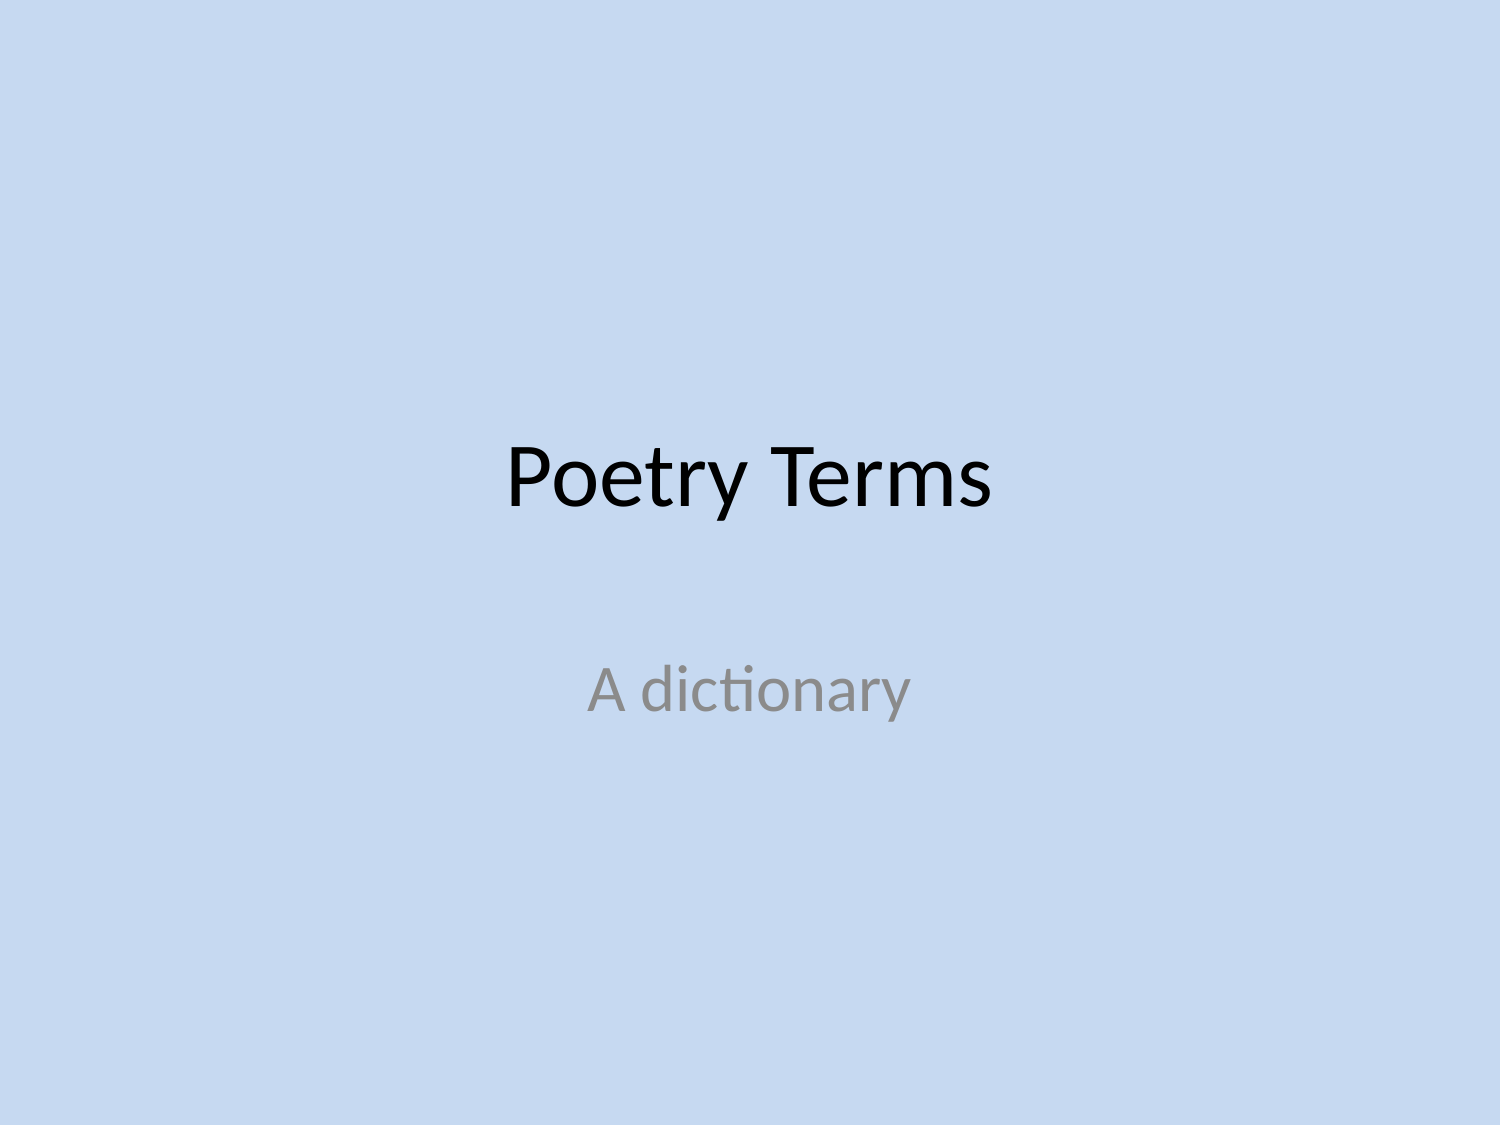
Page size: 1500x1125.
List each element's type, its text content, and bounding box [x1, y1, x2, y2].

subtitle A dictionary [225, 637, 1275, 925]
title Poetry Terms [112, 349, 1388, 591]
